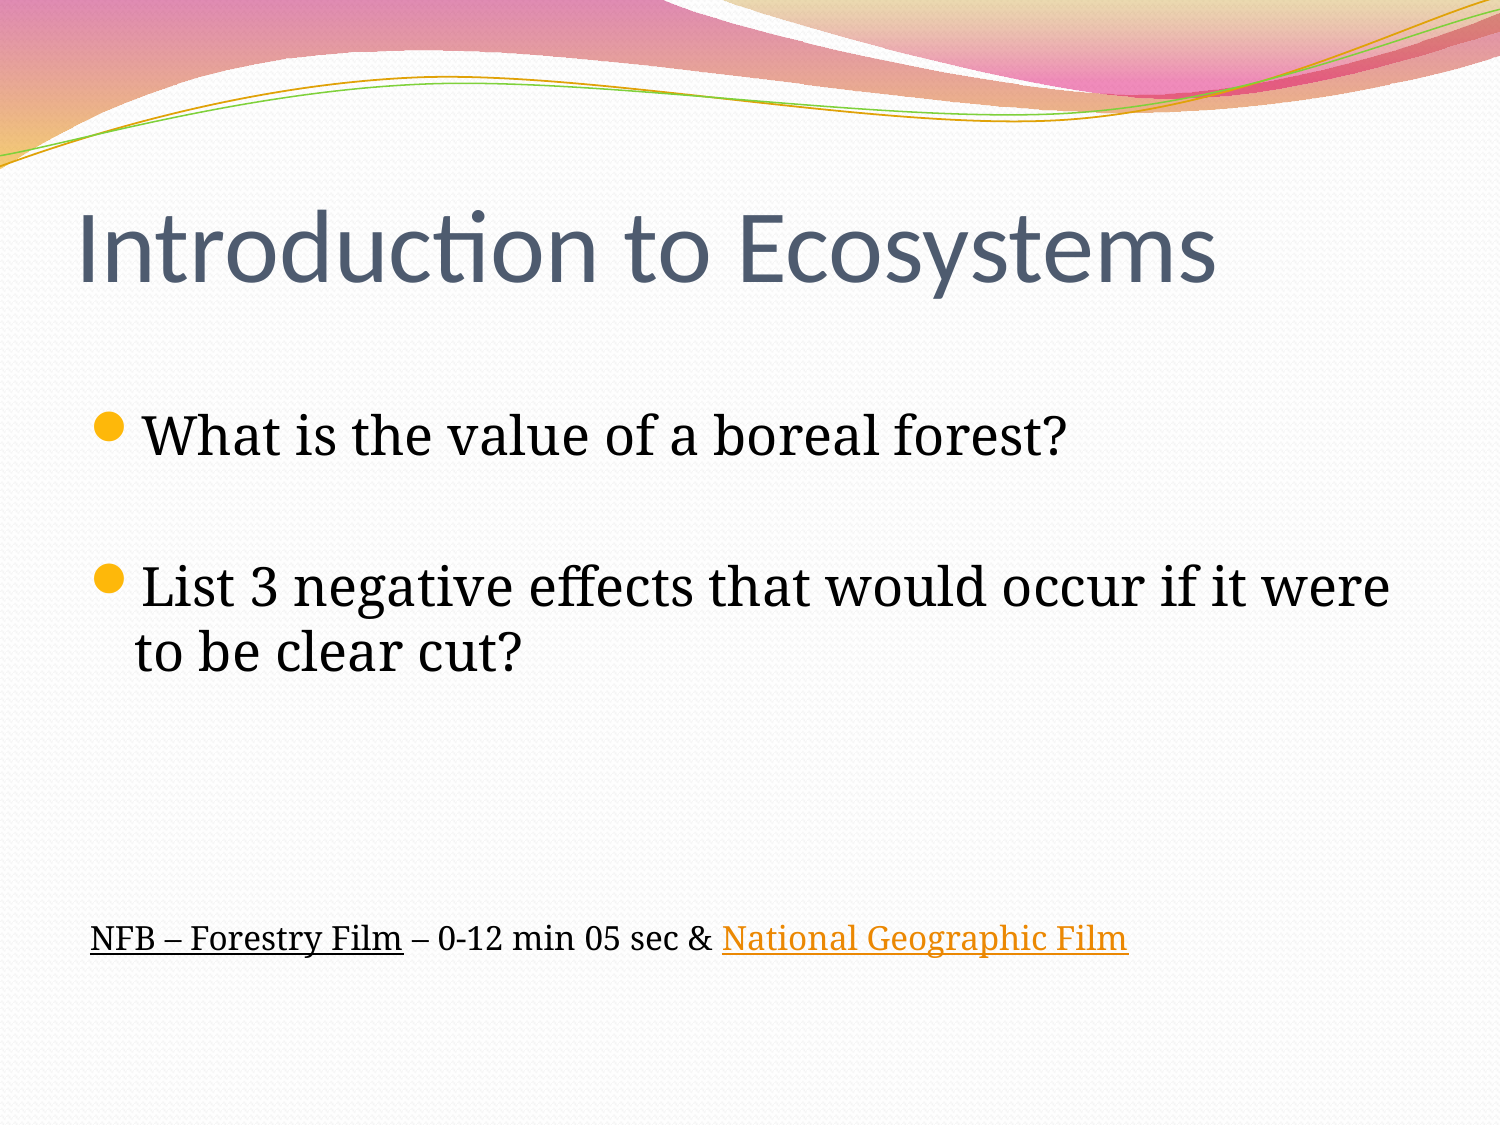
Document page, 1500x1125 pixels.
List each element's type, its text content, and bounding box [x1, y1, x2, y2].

list What is the value of a boreal forest? List 3 negative effects that would occur if it were to be clear cut? NFB – Forestry Film – 0-12 min 05 sec & National Geographic Film [75, 317, 1425, 1038]
title Introduction to Ecosystems [75, 115, 1425, 303]
